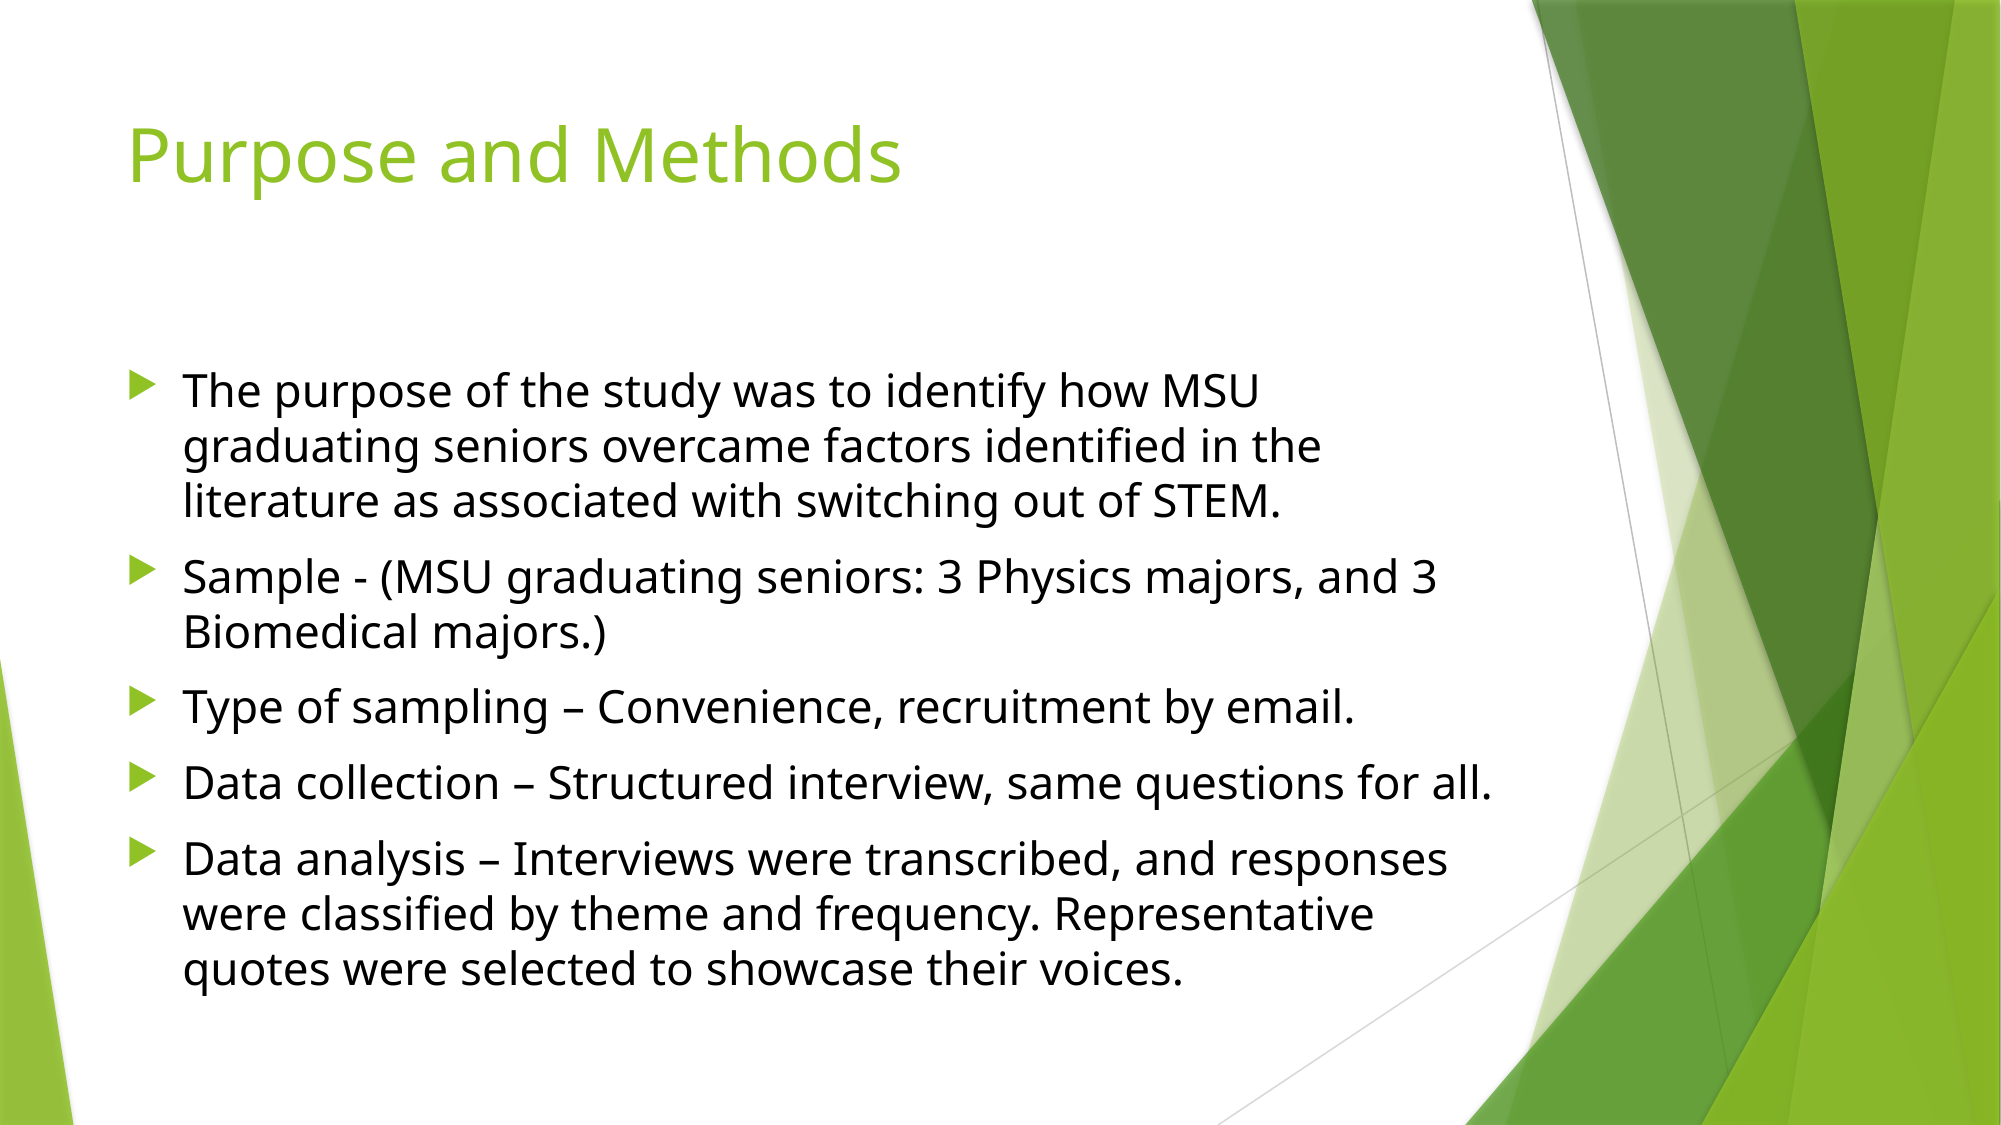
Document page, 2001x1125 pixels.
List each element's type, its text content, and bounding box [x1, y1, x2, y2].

list The purpose of the study was to identify how MSU graduating seniors overcame factors identified in the literature as associated with switching out of STEM. Sample - (MSU graduating seniors: 3 Physics majors, and 3 Biomedical majors.) Type of sampling – Convenience, recruitment by email. Data collection – Structured interview, same questions for all. Data analysis – Interviews were transcribed, and responses were classified by theme and frequency. Representative quotes were selected to showcase their voices. [111, 354, 1522, 1081]
title Purpose and Methods [111, 99, 1522, 317]
